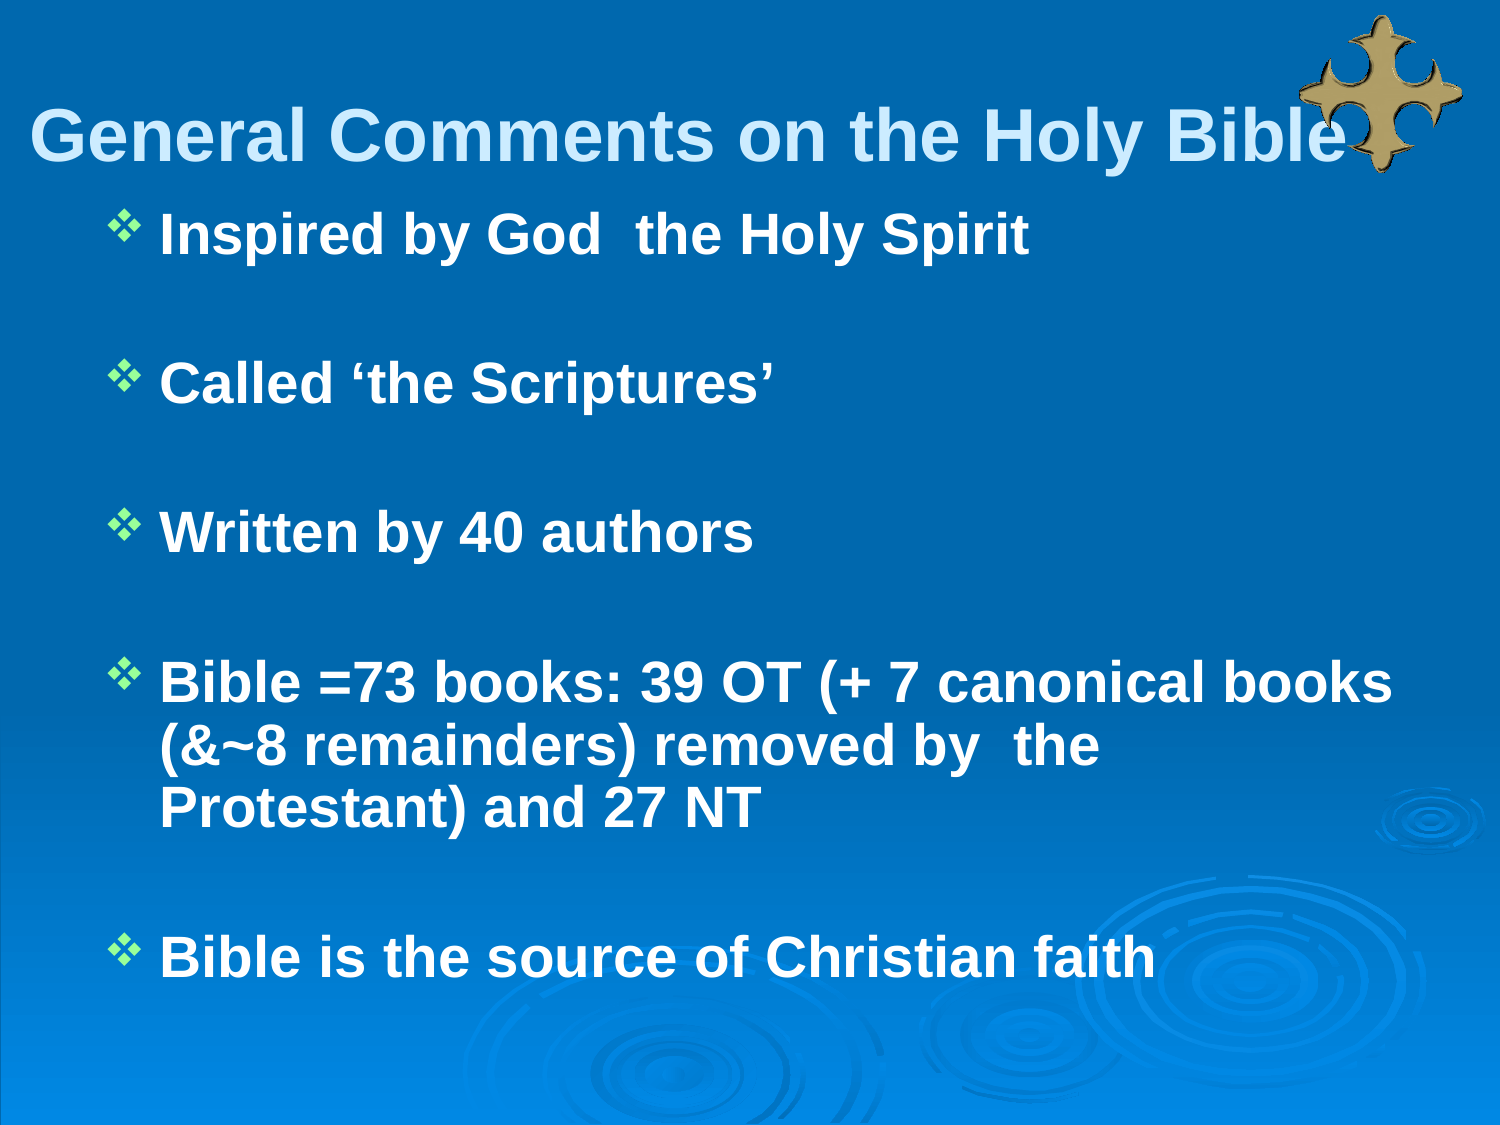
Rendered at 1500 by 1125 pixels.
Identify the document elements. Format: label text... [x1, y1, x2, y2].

picture [1293, 0, 1471, 188]
list Inspired by God the Holy Spirit Called ‘the Scriptures’ Written by 40 authors Bible =73 books: 39 OT (+ 7 canonical books (&~8 remainders) removed by the Protestant) and 27 NT Bible is the source of Christian faith [88, 196, 1439, 1058]
title General Comments on the Holy Bible [0, 30, 1292, 233]
